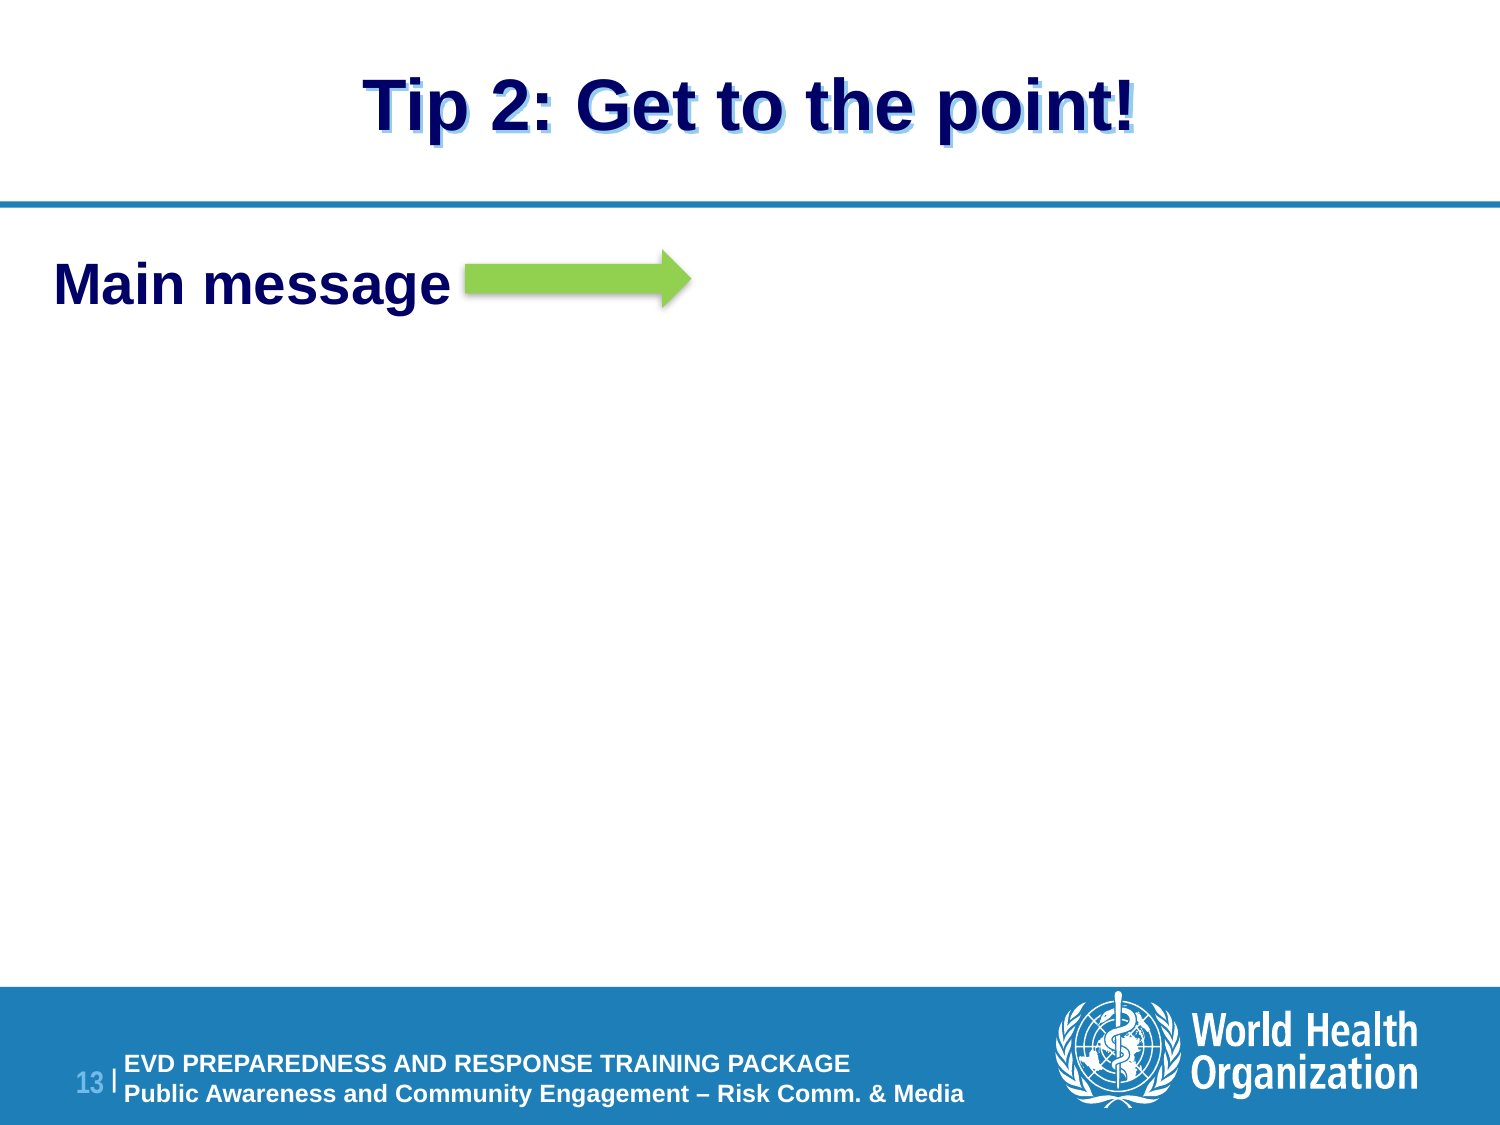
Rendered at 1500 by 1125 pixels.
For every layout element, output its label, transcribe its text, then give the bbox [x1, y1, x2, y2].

title Tip 2: Get to the point! [0, 0, 1500, 204]
text_box Main message [15, 239, 466, 323]
text_box [465, 249, 692, 309]
